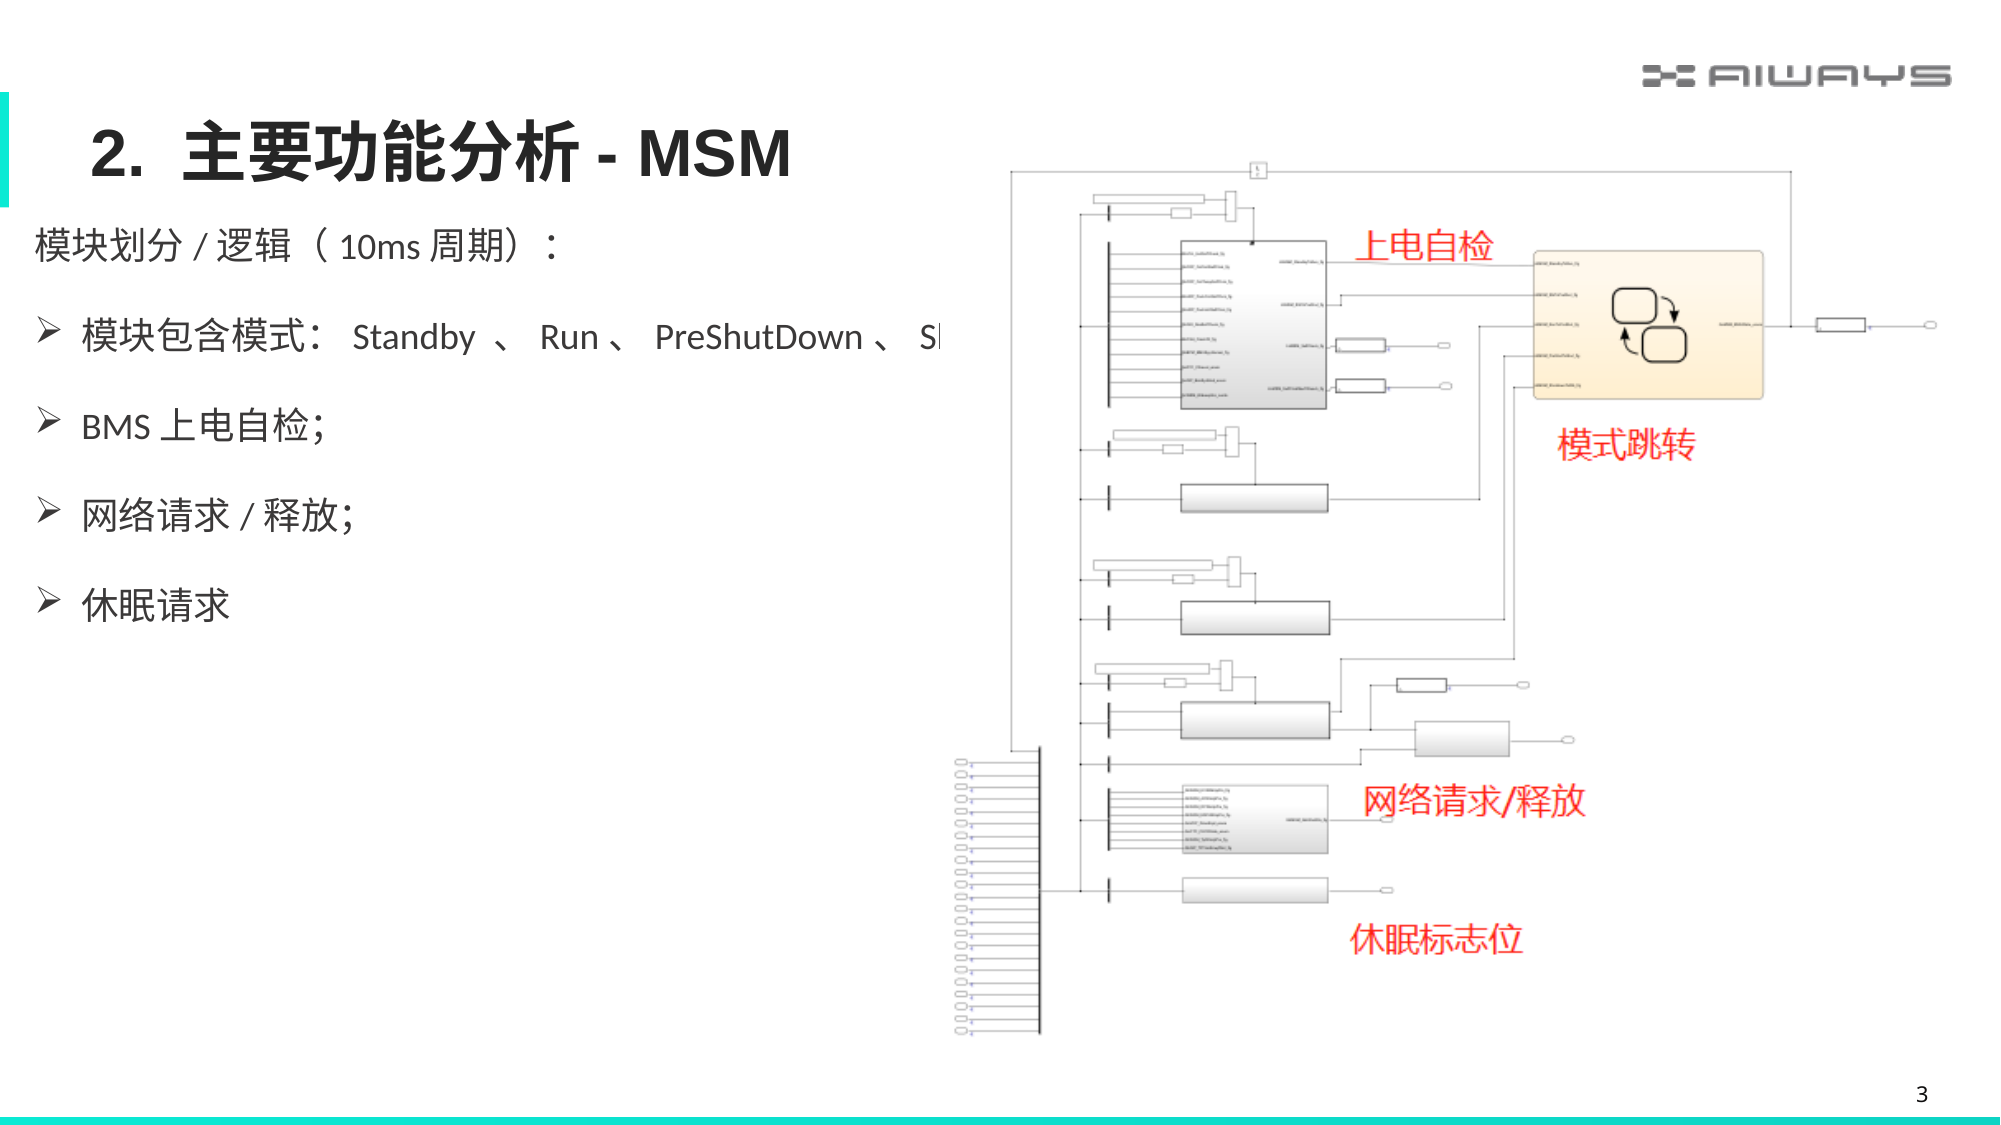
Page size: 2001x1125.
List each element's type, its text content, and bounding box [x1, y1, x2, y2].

title 2. 主要功能分析- MSM [57, 92, 1946, 209]
text_box 模块划分/逻辑（10ms周期）： 模块包含模式：Standby 、Run、PreShutDown、Shutdown； BMS上电自检； 网络请求/释放； 休眠请求 [19, 214, 940, 635]
picture [940, 150, 1947, 1047]
picture [1642, 65, 1952, 87]
